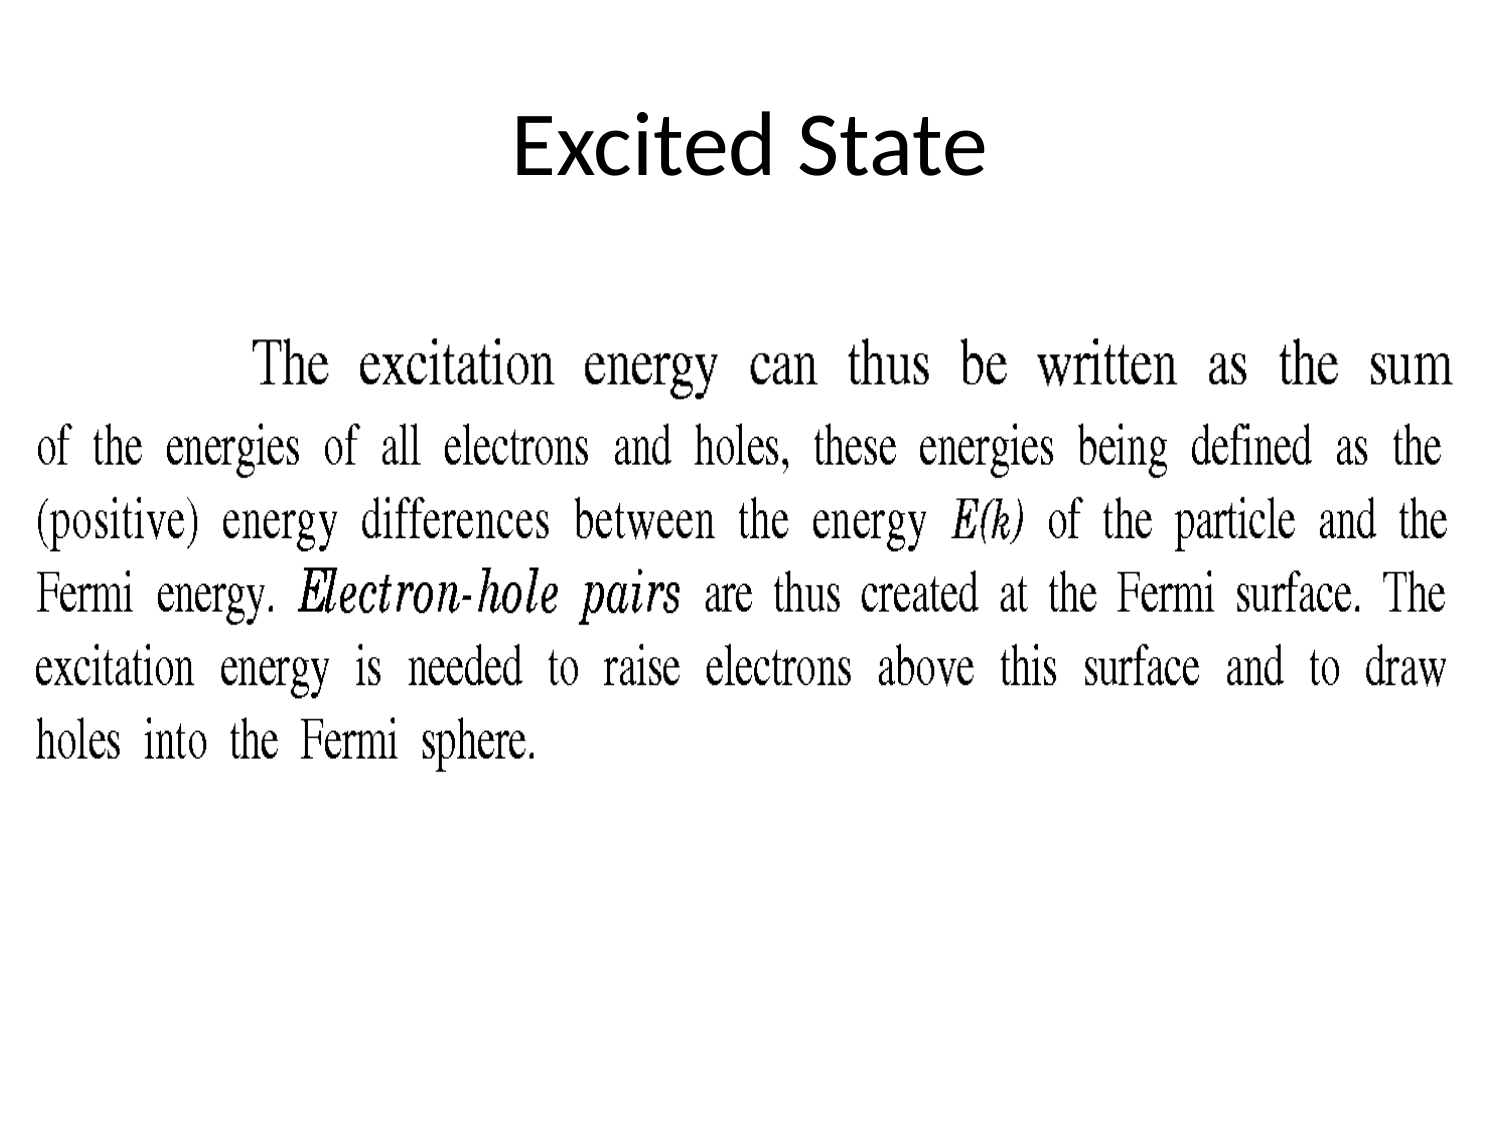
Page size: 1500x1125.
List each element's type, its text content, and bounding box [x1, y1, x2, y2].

title Excited State [75, 45, 1425, 233]
picture [24, 412, 1476, 776]
picture [233, 318, 1471, 409]
